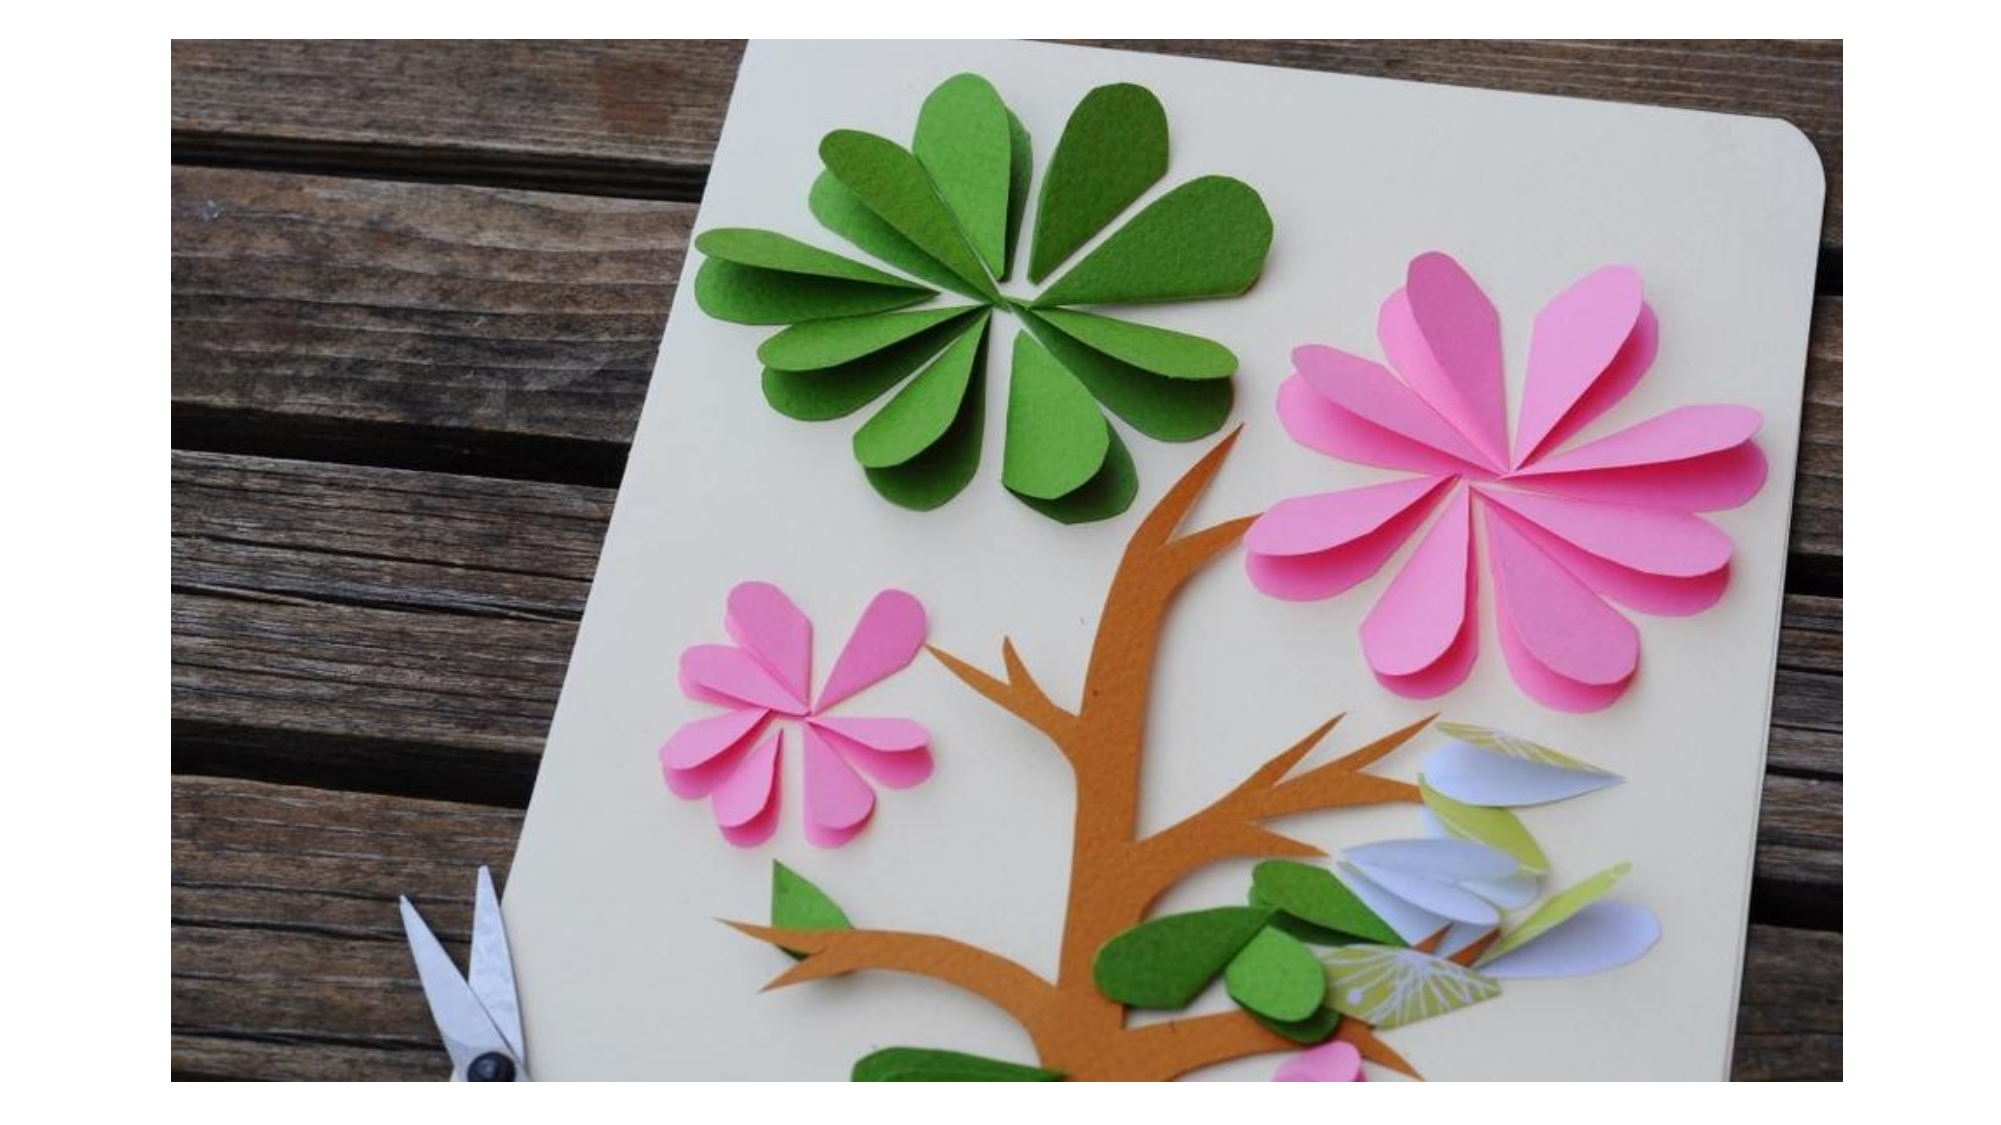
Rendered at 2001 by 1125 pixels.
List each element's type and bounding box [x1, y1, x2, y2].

list [171, 39, 1843, 1082]
